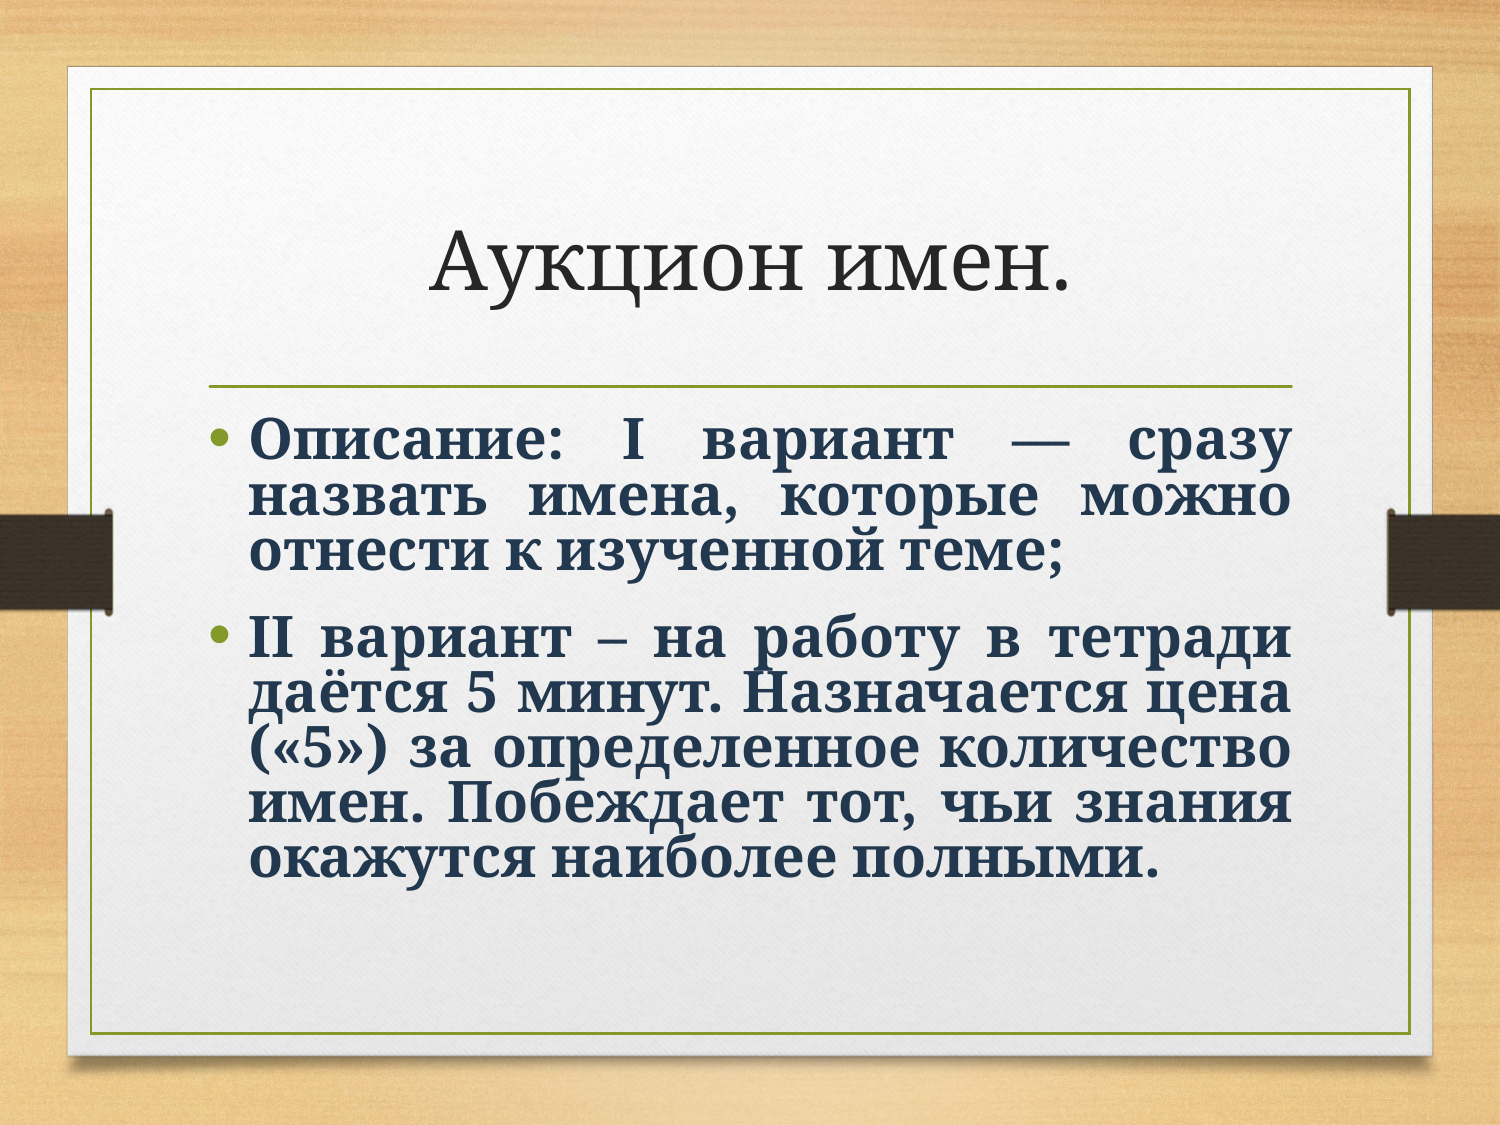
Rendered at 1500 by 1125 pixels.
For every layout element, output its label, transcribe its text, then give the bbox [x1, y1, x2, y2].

list Описание: Ι вариант — сразу назвать имена, которые можно отнести к изученной теме; ΙΙ вариант – на работу в тетради даётся 5 минут. Назначается цена («5») за определенное количество имен. Побеждает тот, чьи знания окажутся наиболее полными. [193, 408, 1309, 974]
picture [0, 0, 1500, 1125]
title Аукцион имен. [193, 150, 1309, 365]
